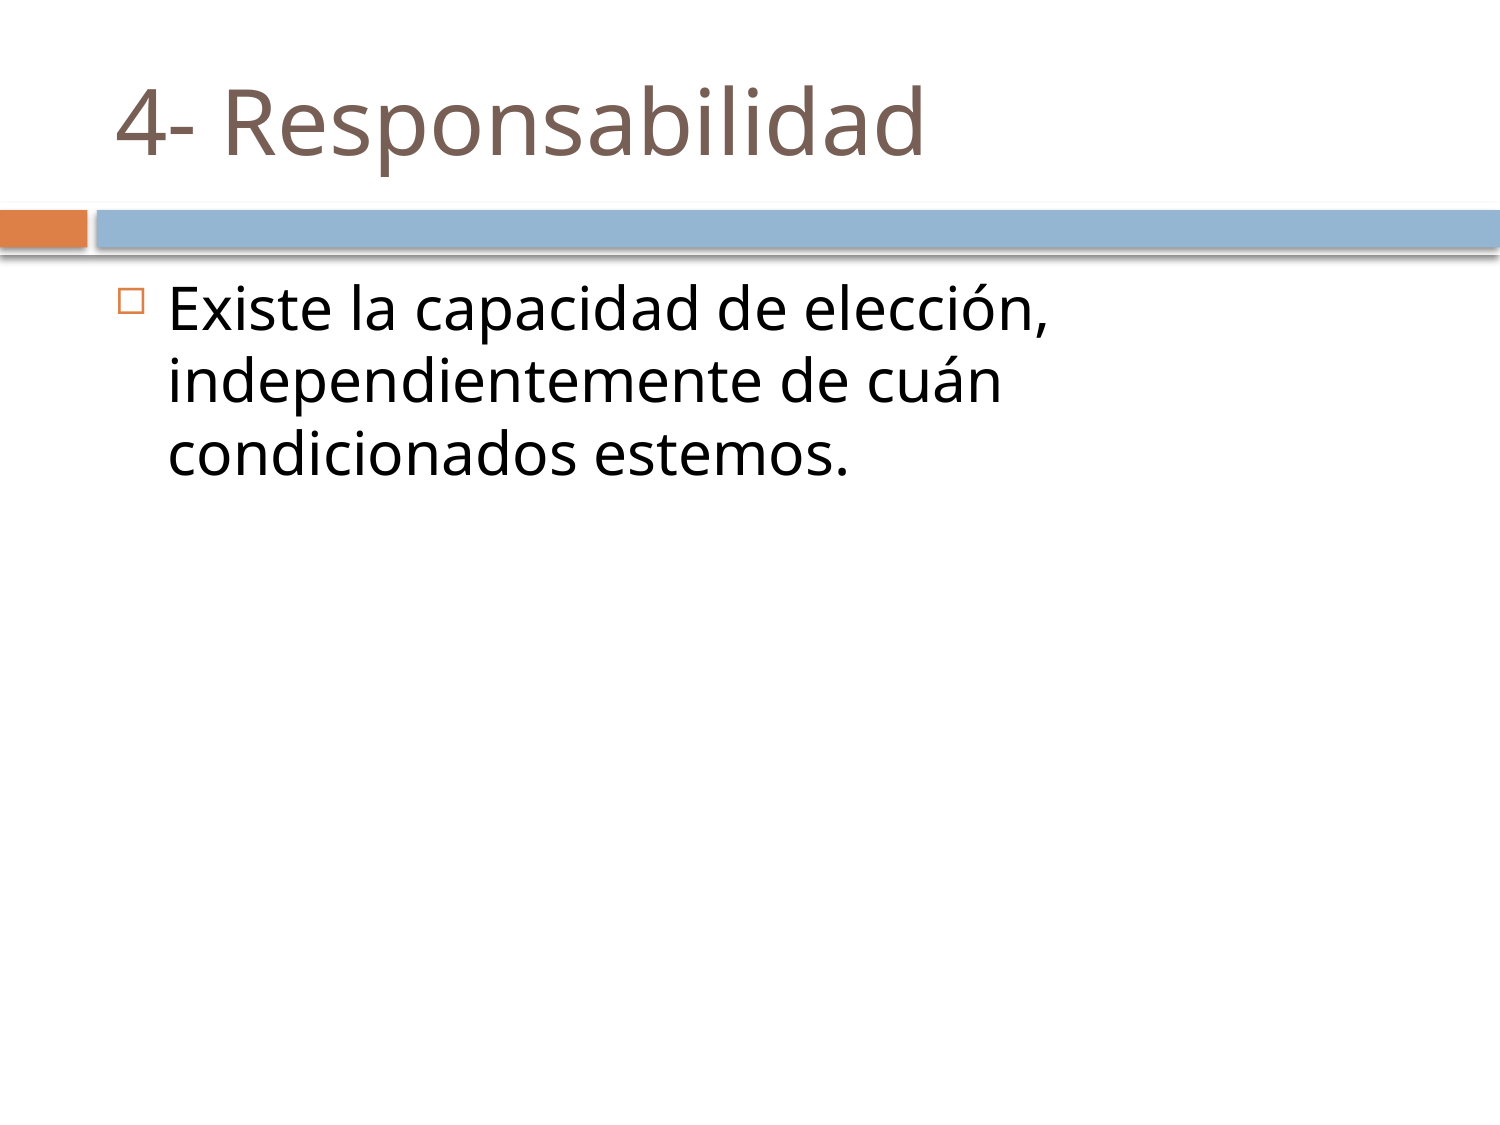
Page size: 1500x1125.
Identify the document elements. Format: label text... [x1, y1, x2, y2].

title 4- Responsabilidad [100, 37, 1438, 200]
list Existe la capacidad de elección, independientemente de cuán condicionados estemos. [100, 262, 1438, 1000]
